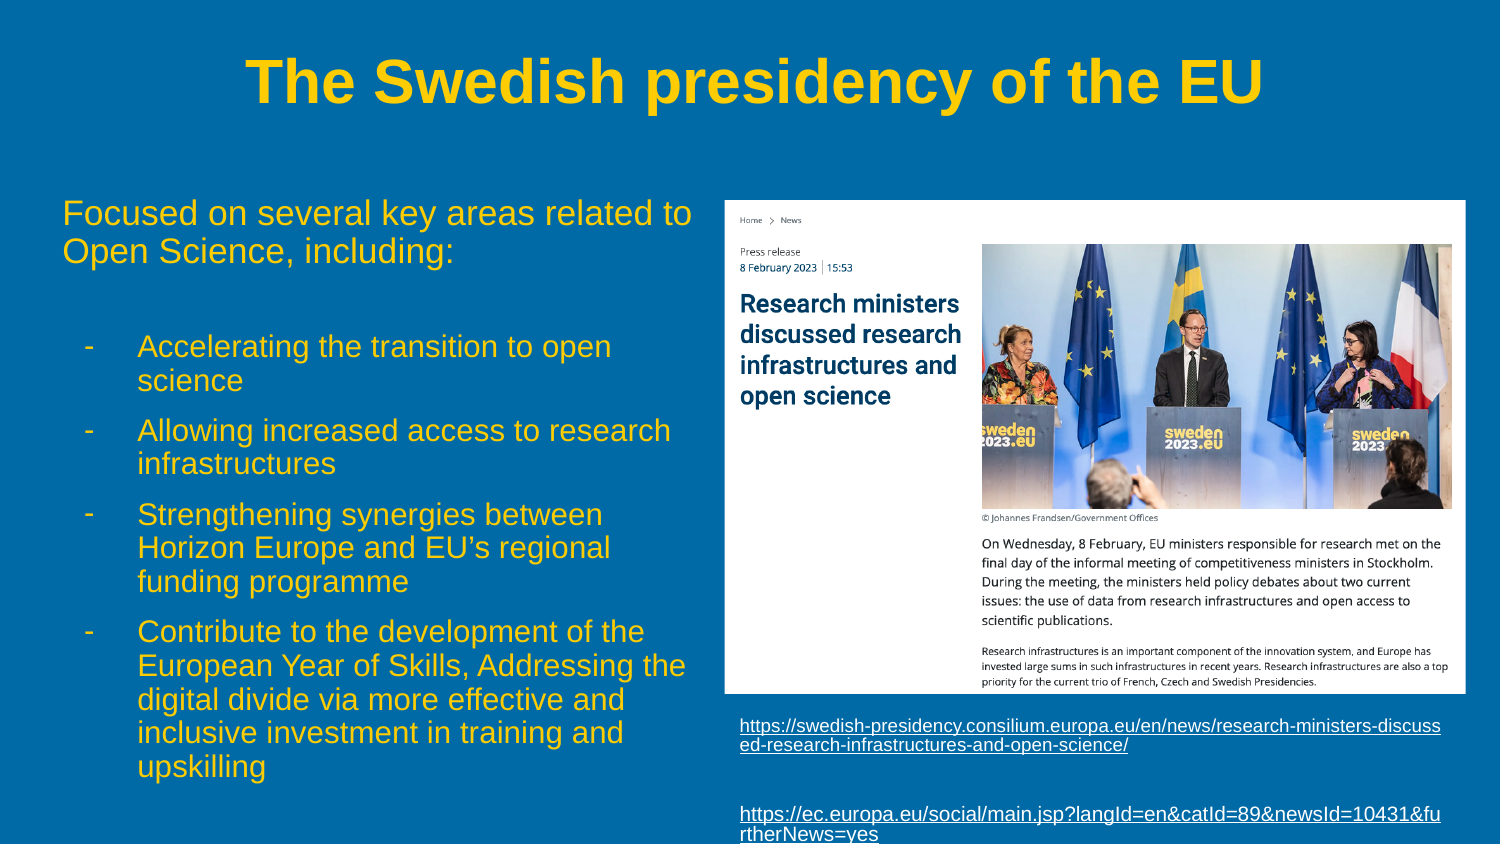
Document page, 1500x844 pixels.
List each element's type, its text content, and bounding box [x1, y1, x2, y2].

list Focused on several key areas related to Open Science, including: Accelerating the transition to open science Allowing increased access to research infrastructures Strengthening synergies between Horizon Europe and EU’s regional funding programme Contribute to the development of the European Year of Skills, Addressing the digital divide via more effective and inclusive investment in training and upskilling [51, 189, 709, 800]
text_box https://swedish-presidency.consilium.europa.eu/en/news/research-ministers-discussed-research-infrastructures-and-open-science/ https://ec.europa.eu/social/main.jsp?langId=en&catId=89&newsId=10431&furtherNews=yes [724, 701, 1456, 844]
title The Swedish presidency of the EU [56, 36, 1455, 131]
picture [724, 199, 1466, 694]
